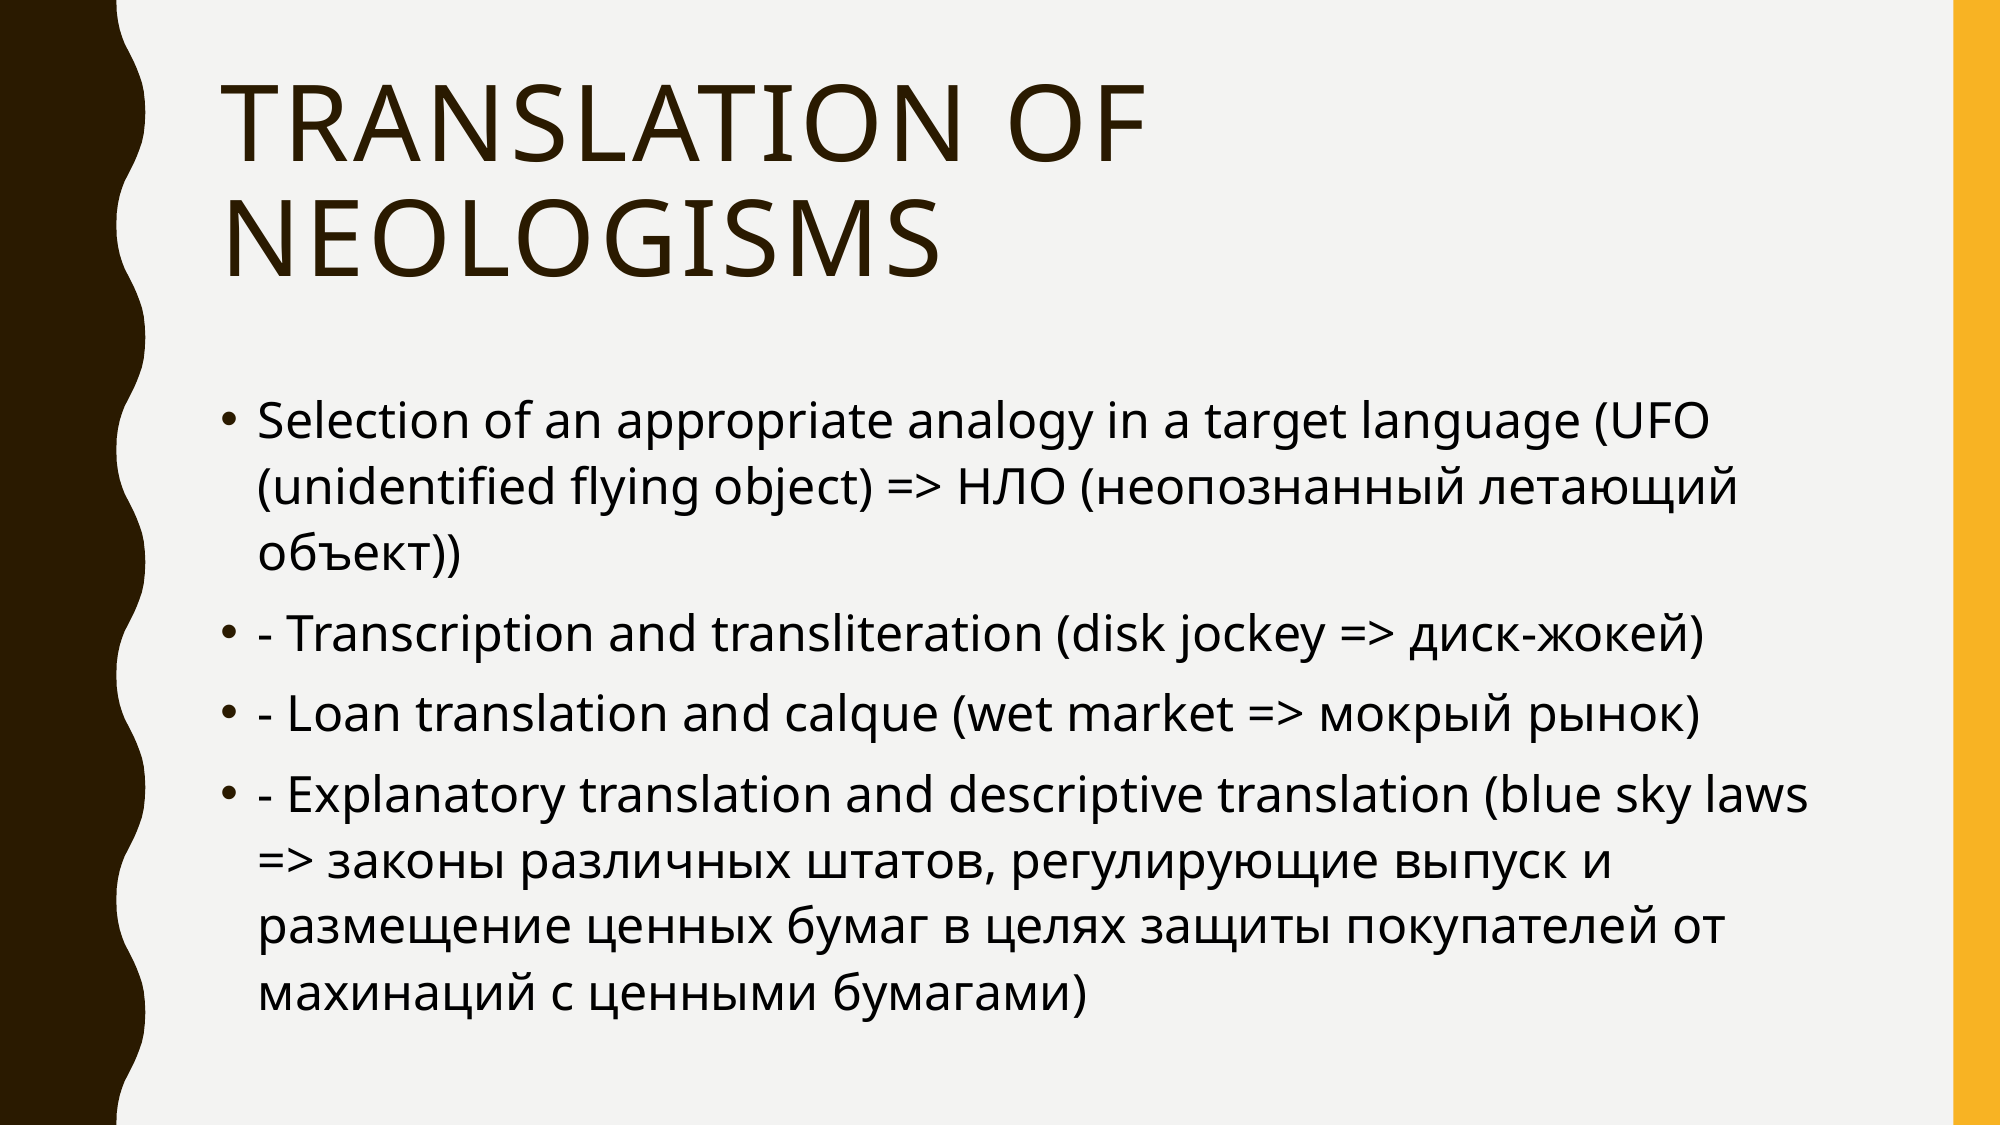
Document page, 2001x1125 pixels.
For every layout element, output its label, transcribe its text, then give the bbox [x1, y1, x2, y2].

list Selection of an appropriate analogy in a target language (UFO (unidentified flying object) => НЛО (неопознанный летающий объект)) - Transcription and transliteration (disk jockey => диск-жокей) - Loan translation and calque (wet market => мокрый рынок) - Explanatory translation and descriptive translation (blue sky laws => законы различных штатов, регулирующие выпуск и размещение ценных бумаг в целях защиты покупателей от махинаций с ценными бумагами) [205, 375, 1875, 965]
title Translation of neologisms [205, 62, 1875, 308]
